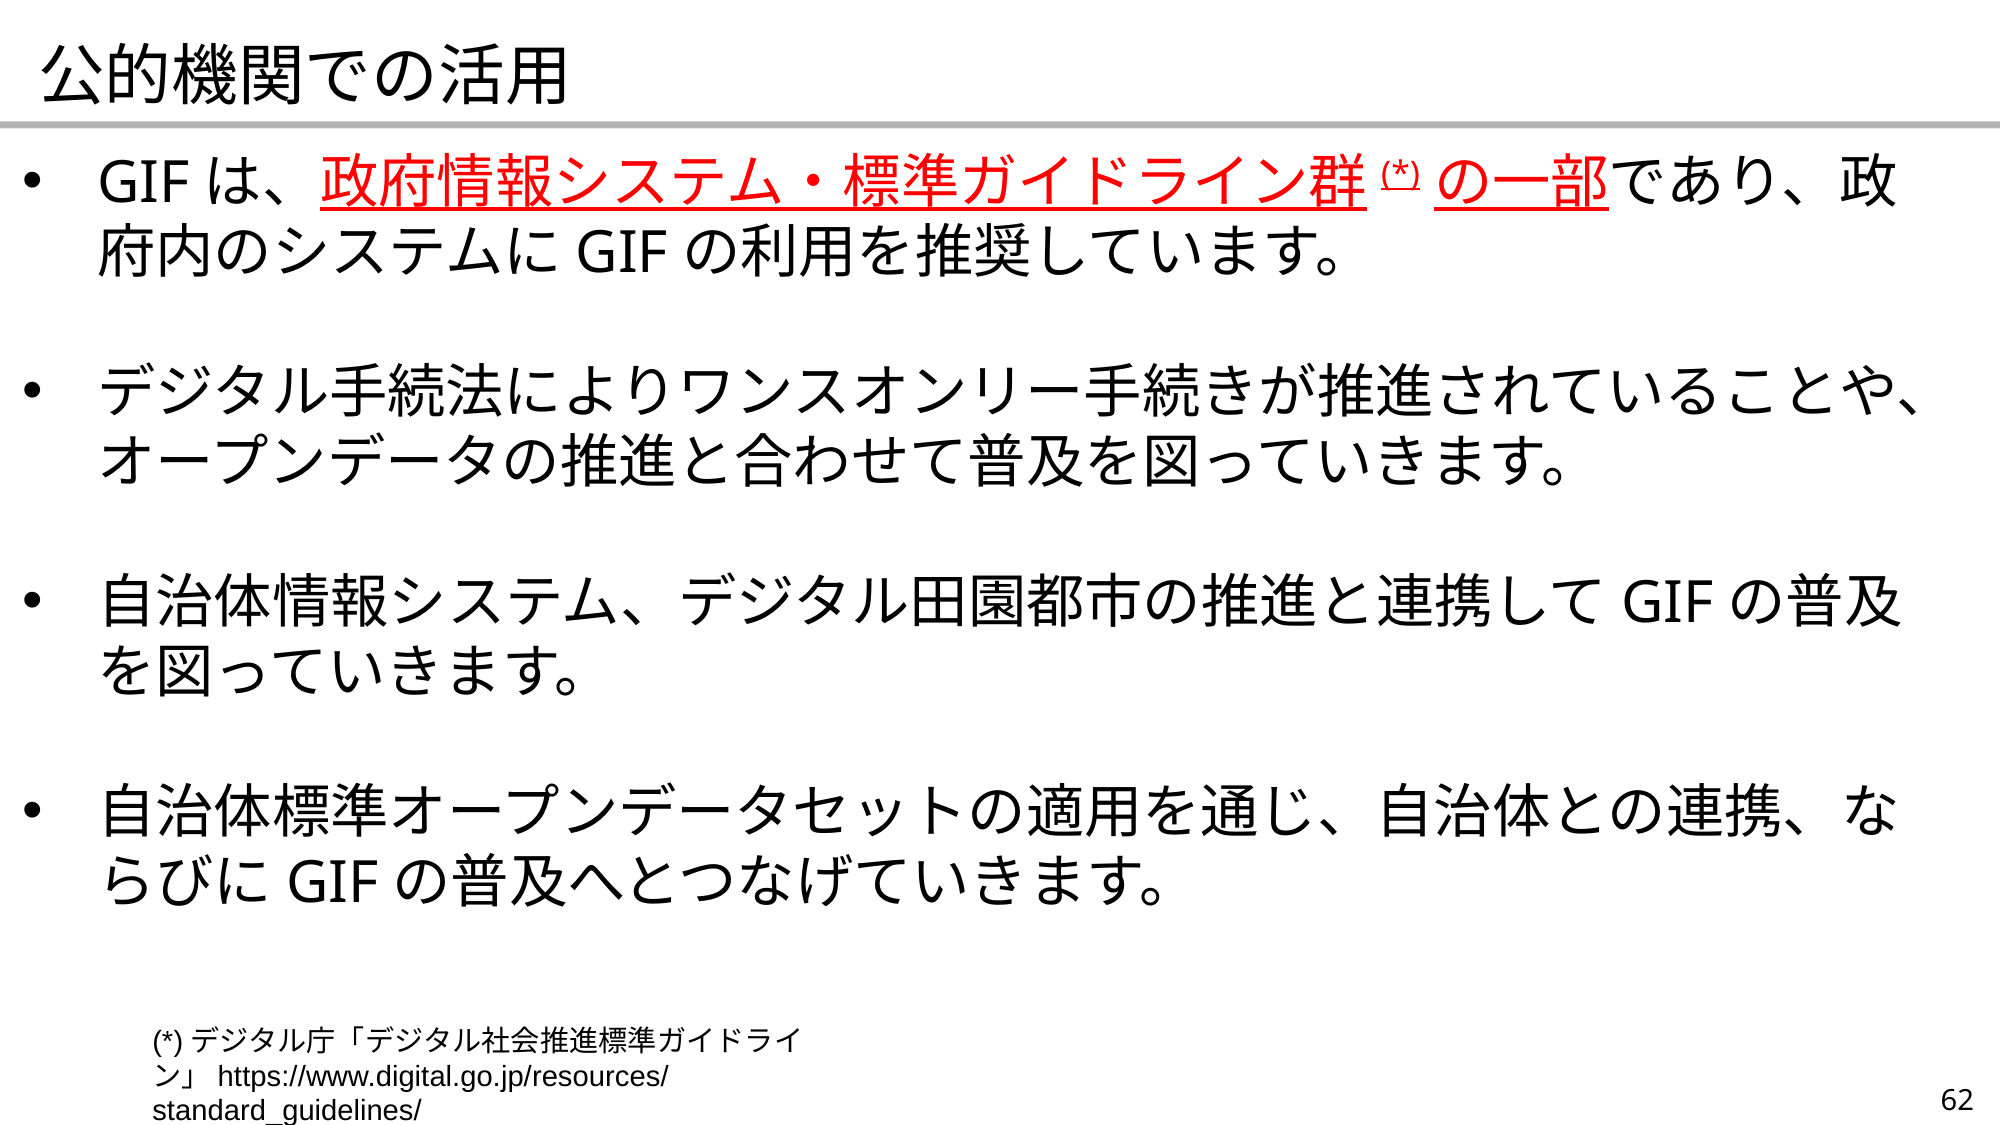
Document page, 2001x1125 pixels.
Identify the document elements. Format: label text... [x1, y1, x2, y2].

text_box 公的機関での活用 [23, 34, 1910, 121]
text_box GIFは、政府情報システム・標準ガイドライン群(*)の一部であり、政府内のシステムにGIFの利用を推奨しています。 デジタル手続法によりワンスオンリー手続きが推進されていることや、オープンデータの推進と合わせて普及を図っていきます。 自治体情報システム、デジタル田園都市の推進と連携してGIFの普及を図っていきます。 自治体標準オープンデータセットの適用を通じ、自治体との連携、ならびにGIFの普及へとつなげていきます。 [7, 137, 1957, 1062]
text_box (*)デジタル庁「デジタル社会推進標準ガイドライン」https://www.digital.go.jp/resources/standard_guidelines/ [137, 1014, 947, 1075]
slide_number 62 [1881, 1073, 1989, 1124]
